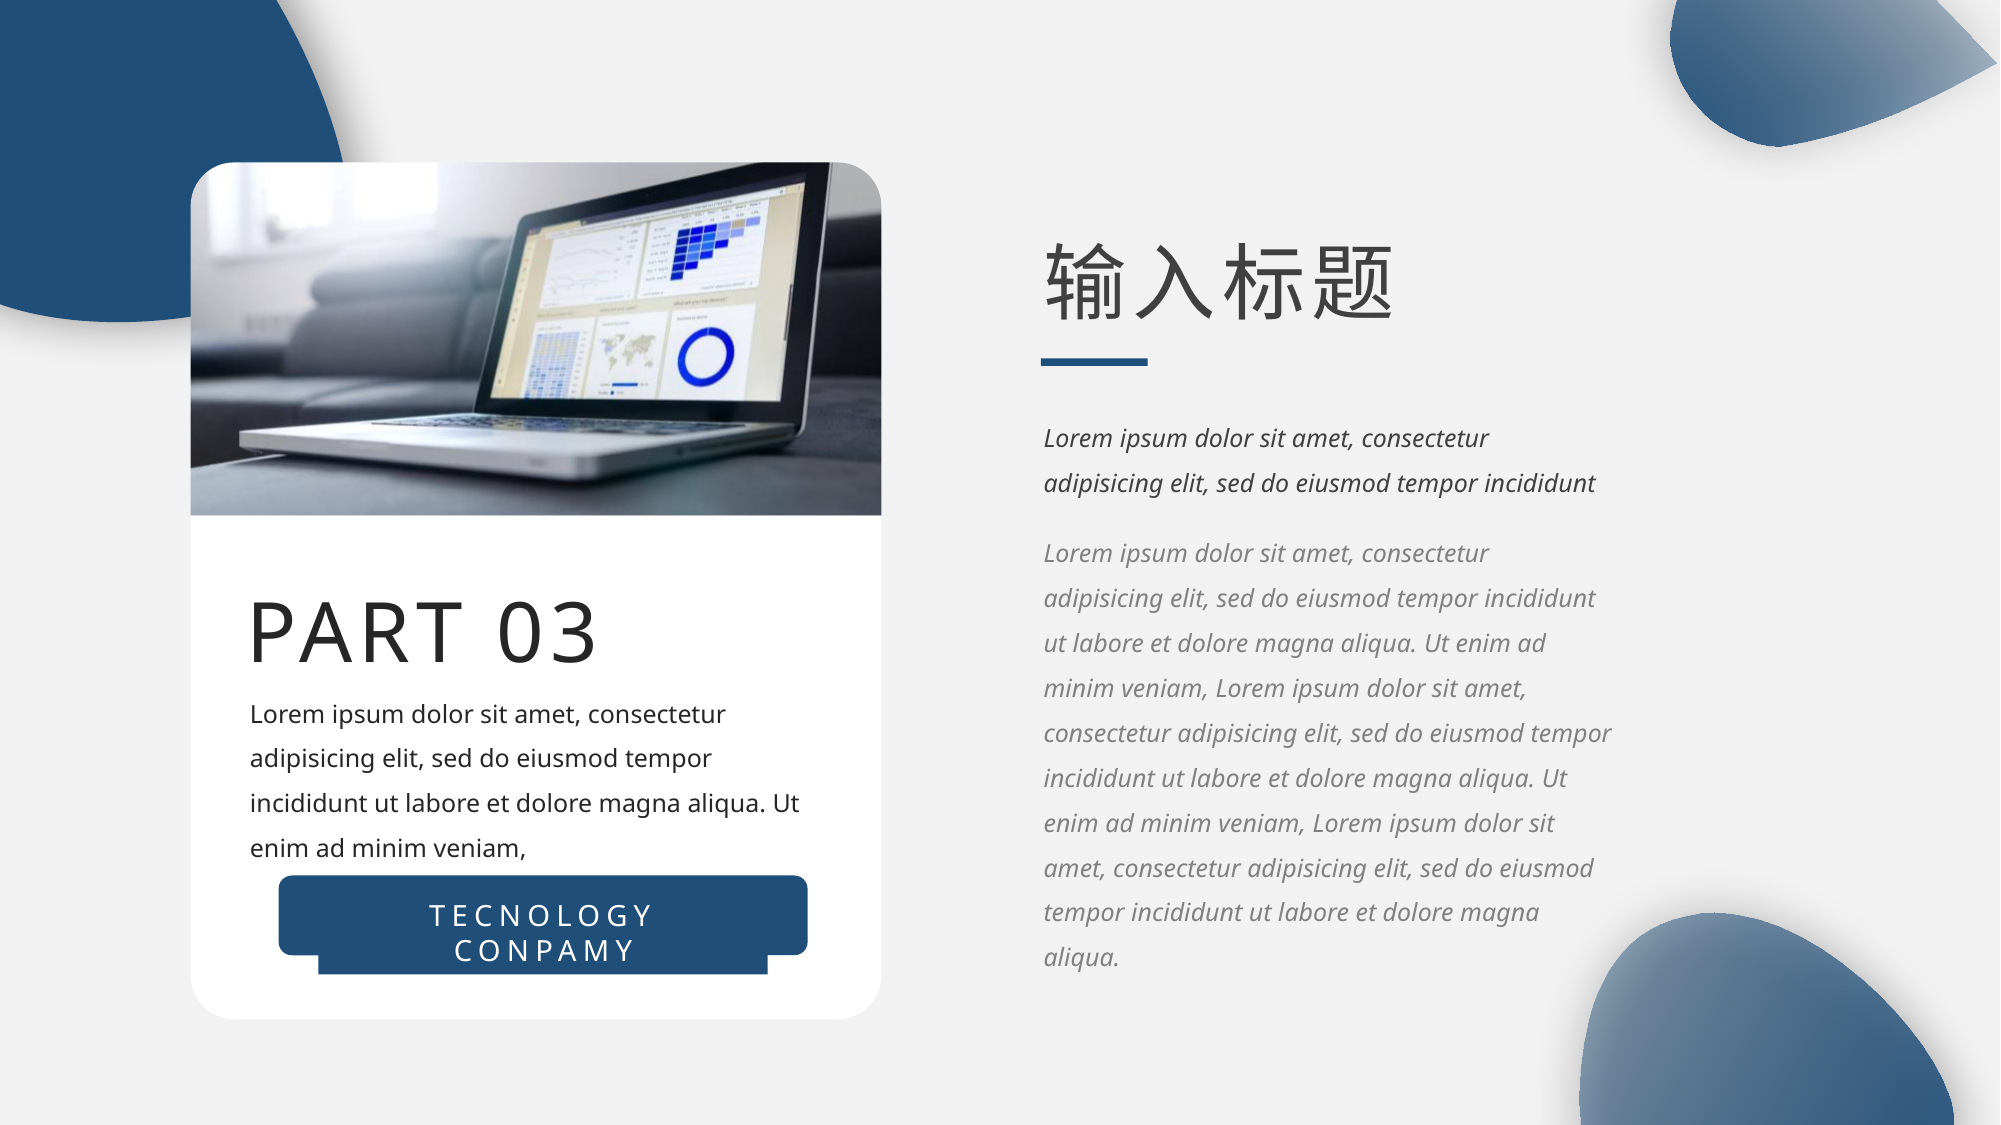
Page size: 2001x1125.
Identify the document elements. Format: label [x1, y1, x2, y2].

text_box [190, 162, 882, 1020]
text_box [1028, 222, 1630, 940]
text_box [0, 0, 344, 324]
text_box [1578, 911, 1955, 1125]
text_box [1669, 0, 1999, 148]
